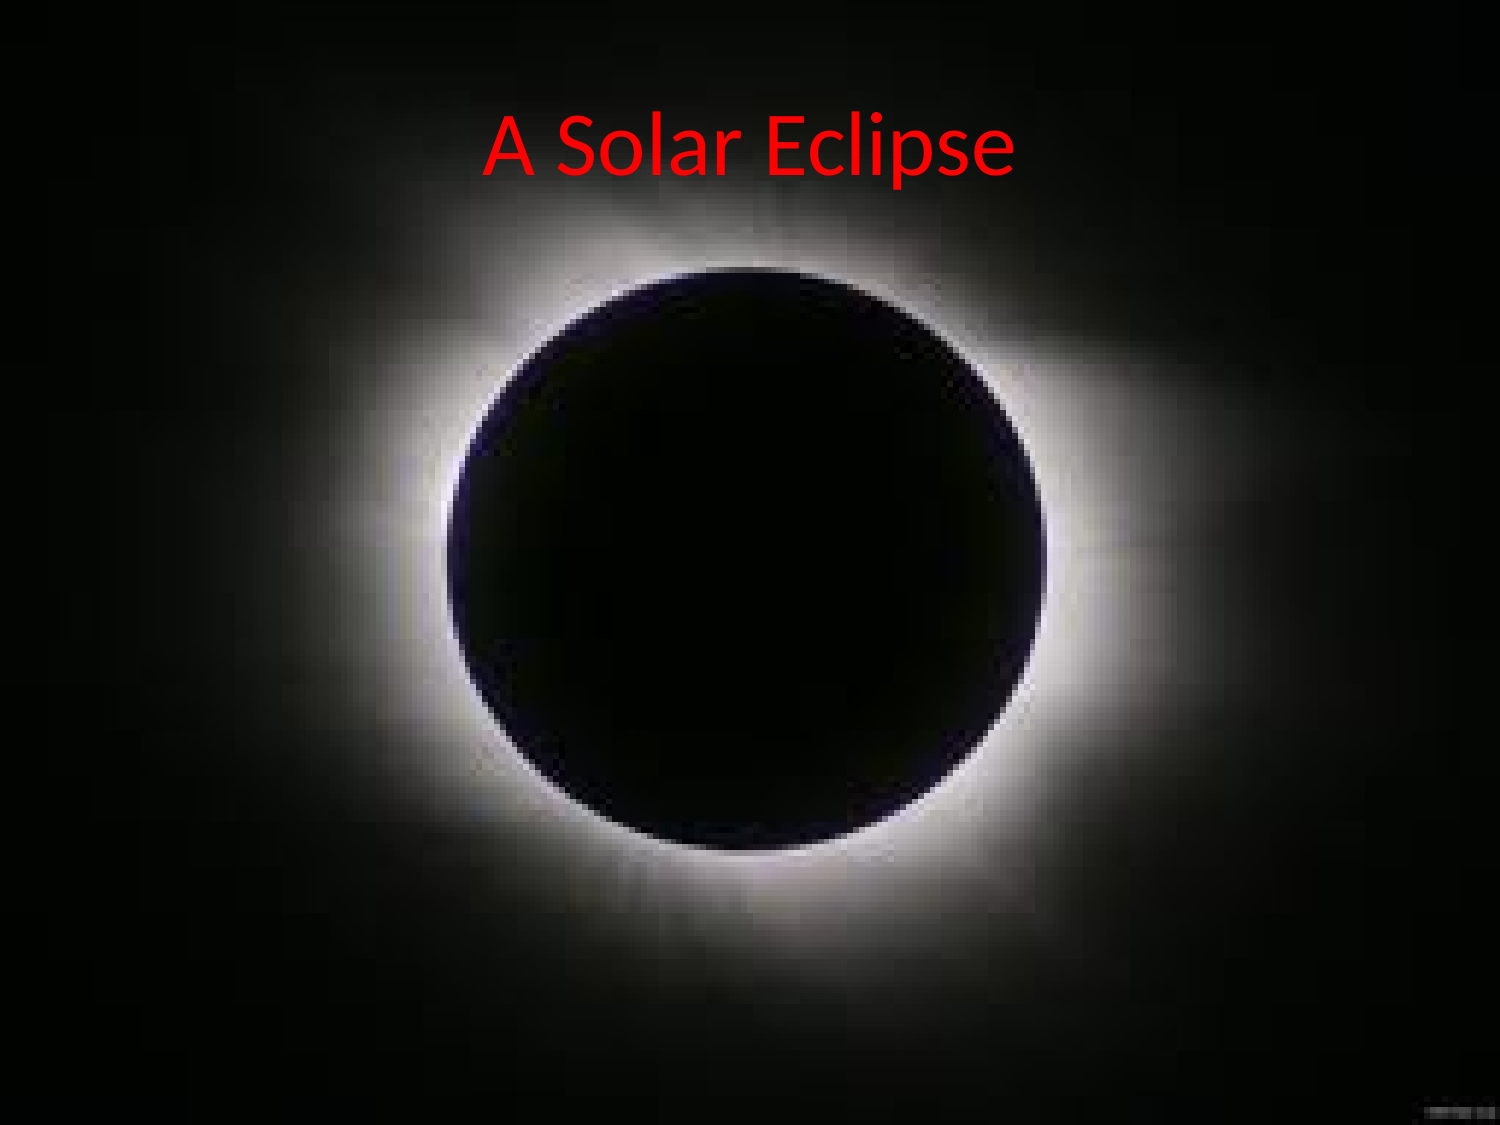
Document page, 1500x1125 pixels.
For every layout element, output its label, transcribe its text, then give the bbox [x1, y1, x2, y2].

picture [0, 0, 1500, 1125]
title A Solar Eclipse [75, 45, 1425, 233]
